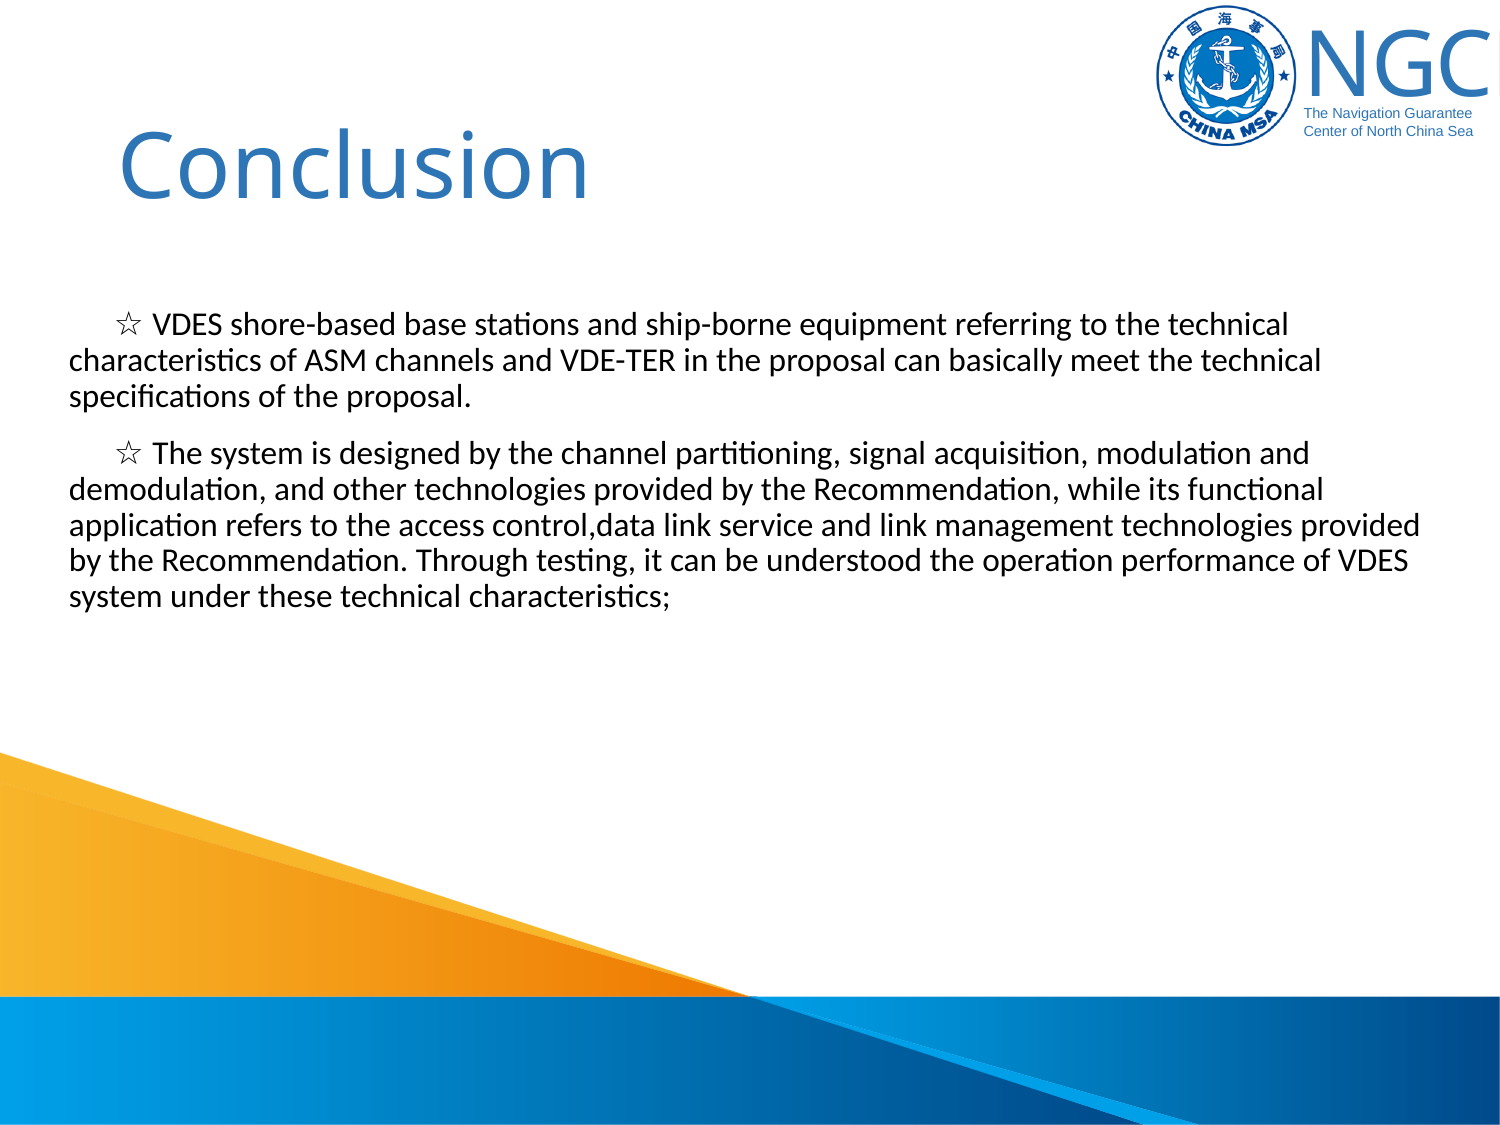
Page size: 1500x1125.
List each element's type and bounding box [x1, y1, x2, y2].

text_box [1111, 0, 1500, 157]
picture [0, 0, 1500, 1125]
